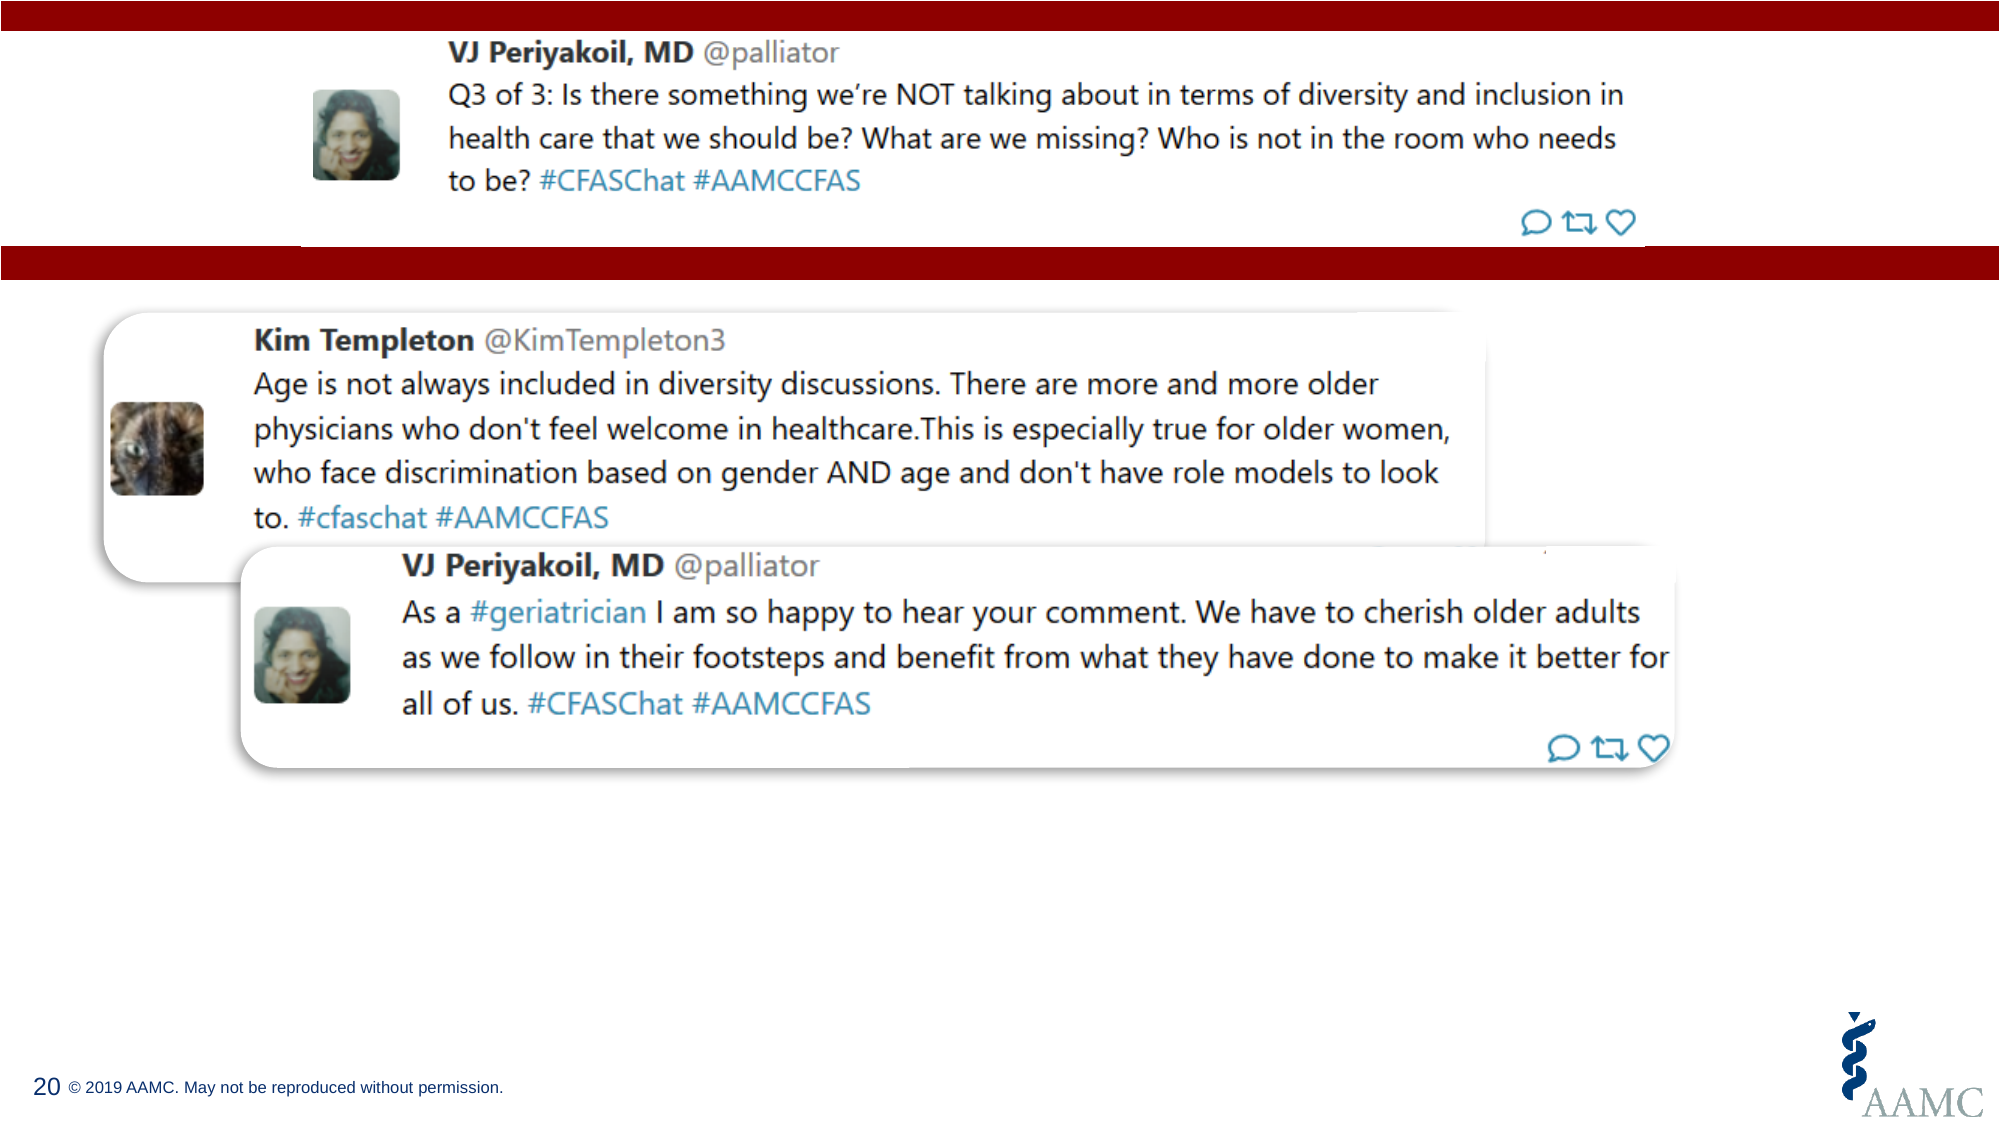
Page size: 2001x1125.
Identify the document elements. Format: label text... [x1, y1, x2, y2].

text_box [0, 0, 2000, 282]
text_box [103, 312, 1486, 583]
slide_number 20 [18, 1055, 104, 1116]
picture [1842, 1012, 1983, 1117]
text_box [240, 546, 1675, 768]
